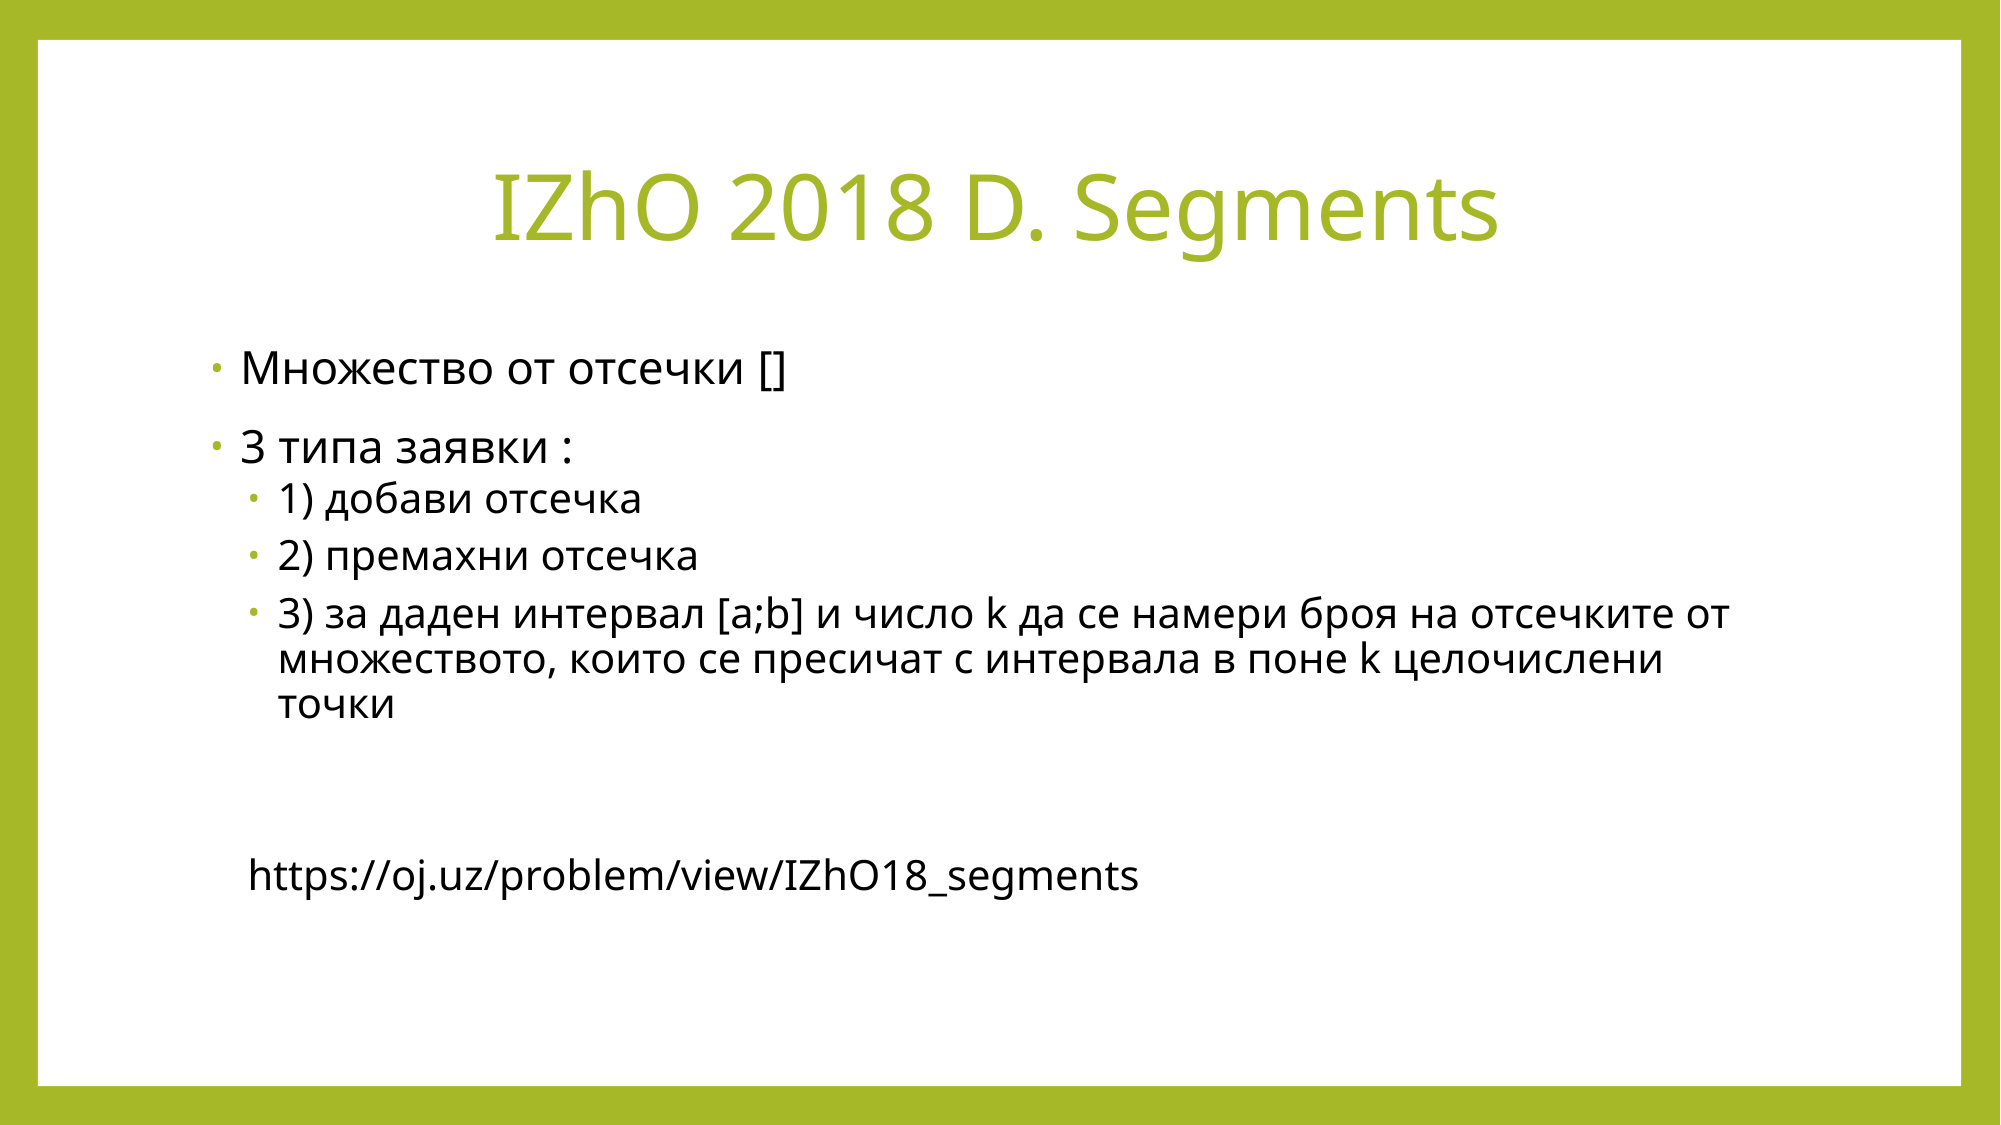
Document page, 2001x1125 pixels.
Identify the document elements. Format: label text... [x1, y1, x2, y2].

title IZhO 2018 D. Segments [187, 99, 1808, 323]
